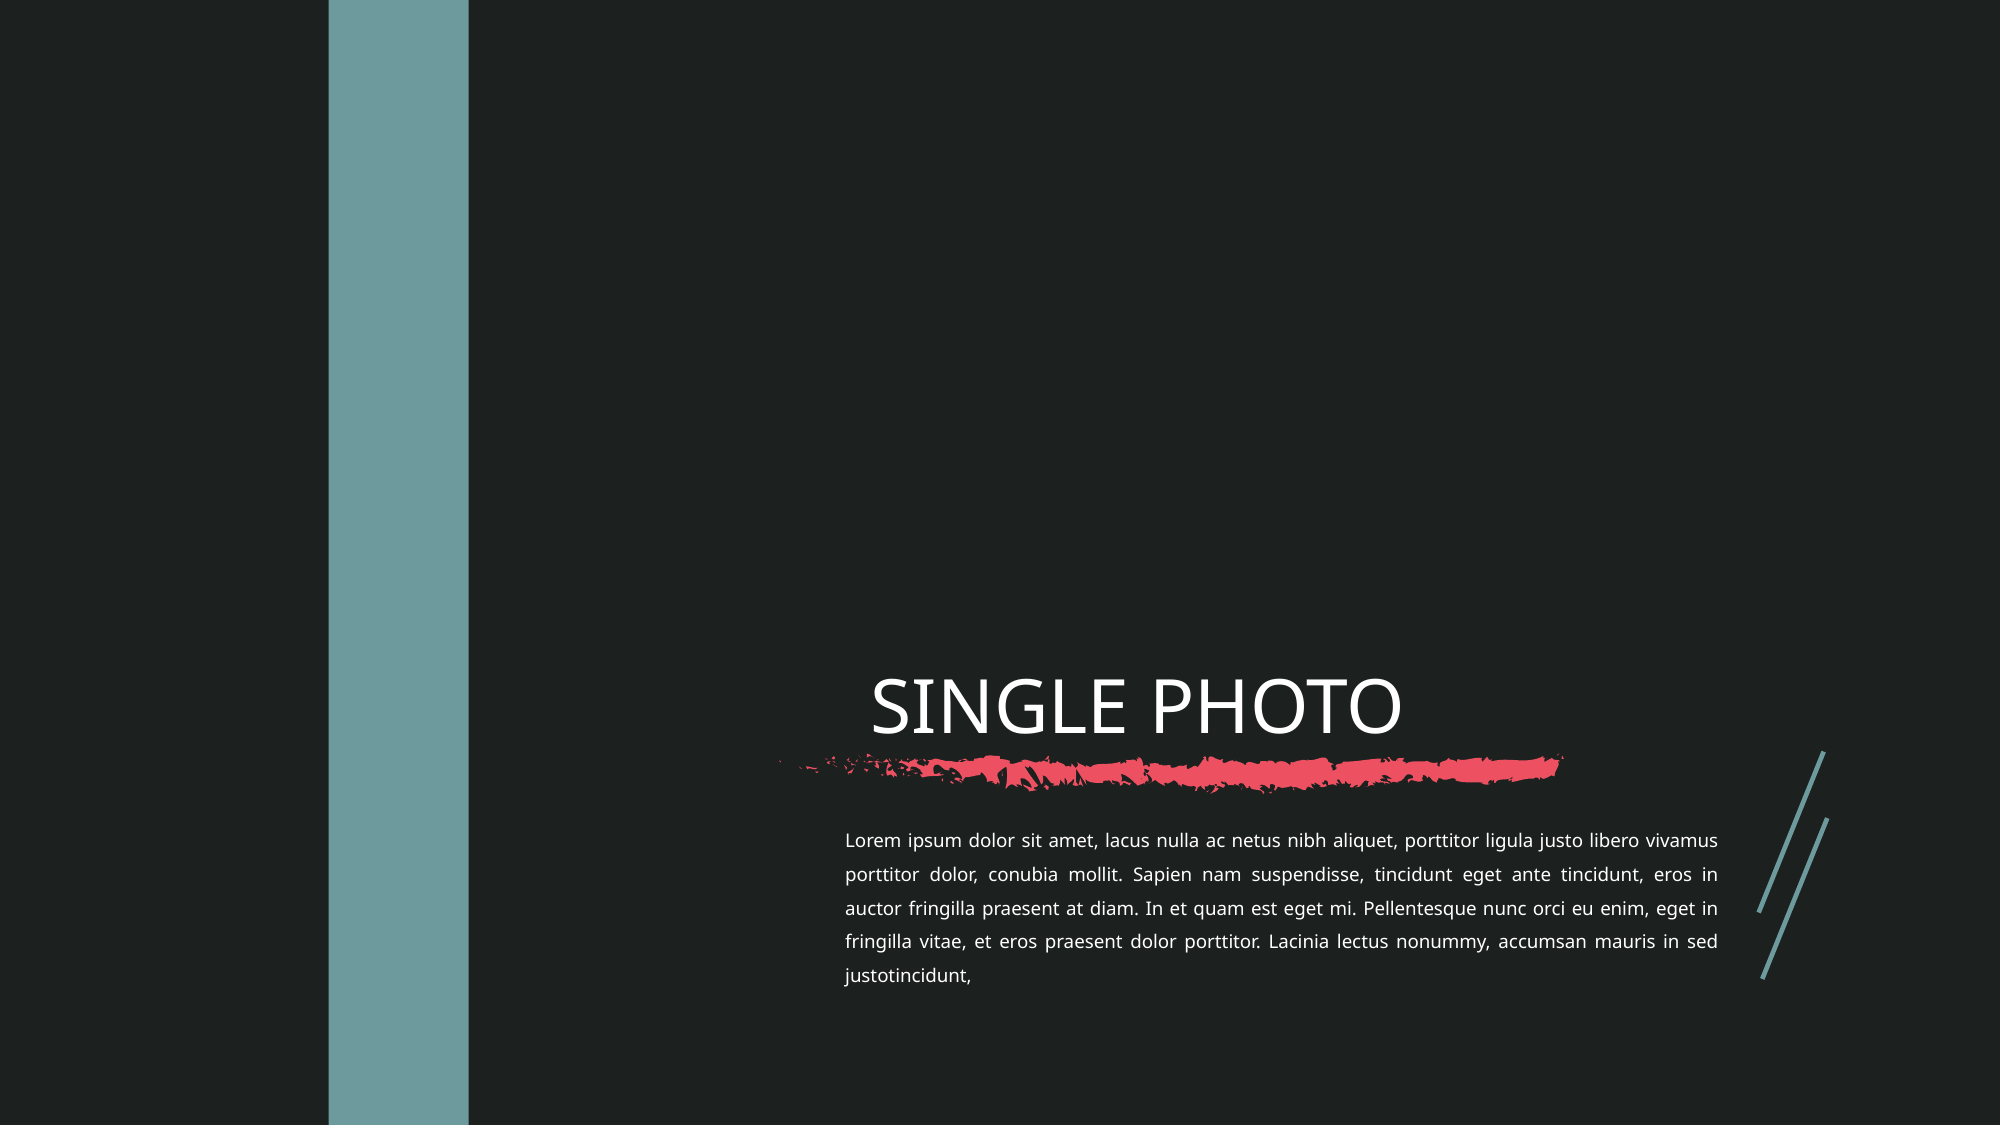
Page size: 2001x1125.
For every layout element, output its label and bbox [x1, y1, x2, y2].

picture [83, 72, 1917, 1053]
text_box [328, 0, 470, 72]
text_box [328, 1053, 470, 1125]
